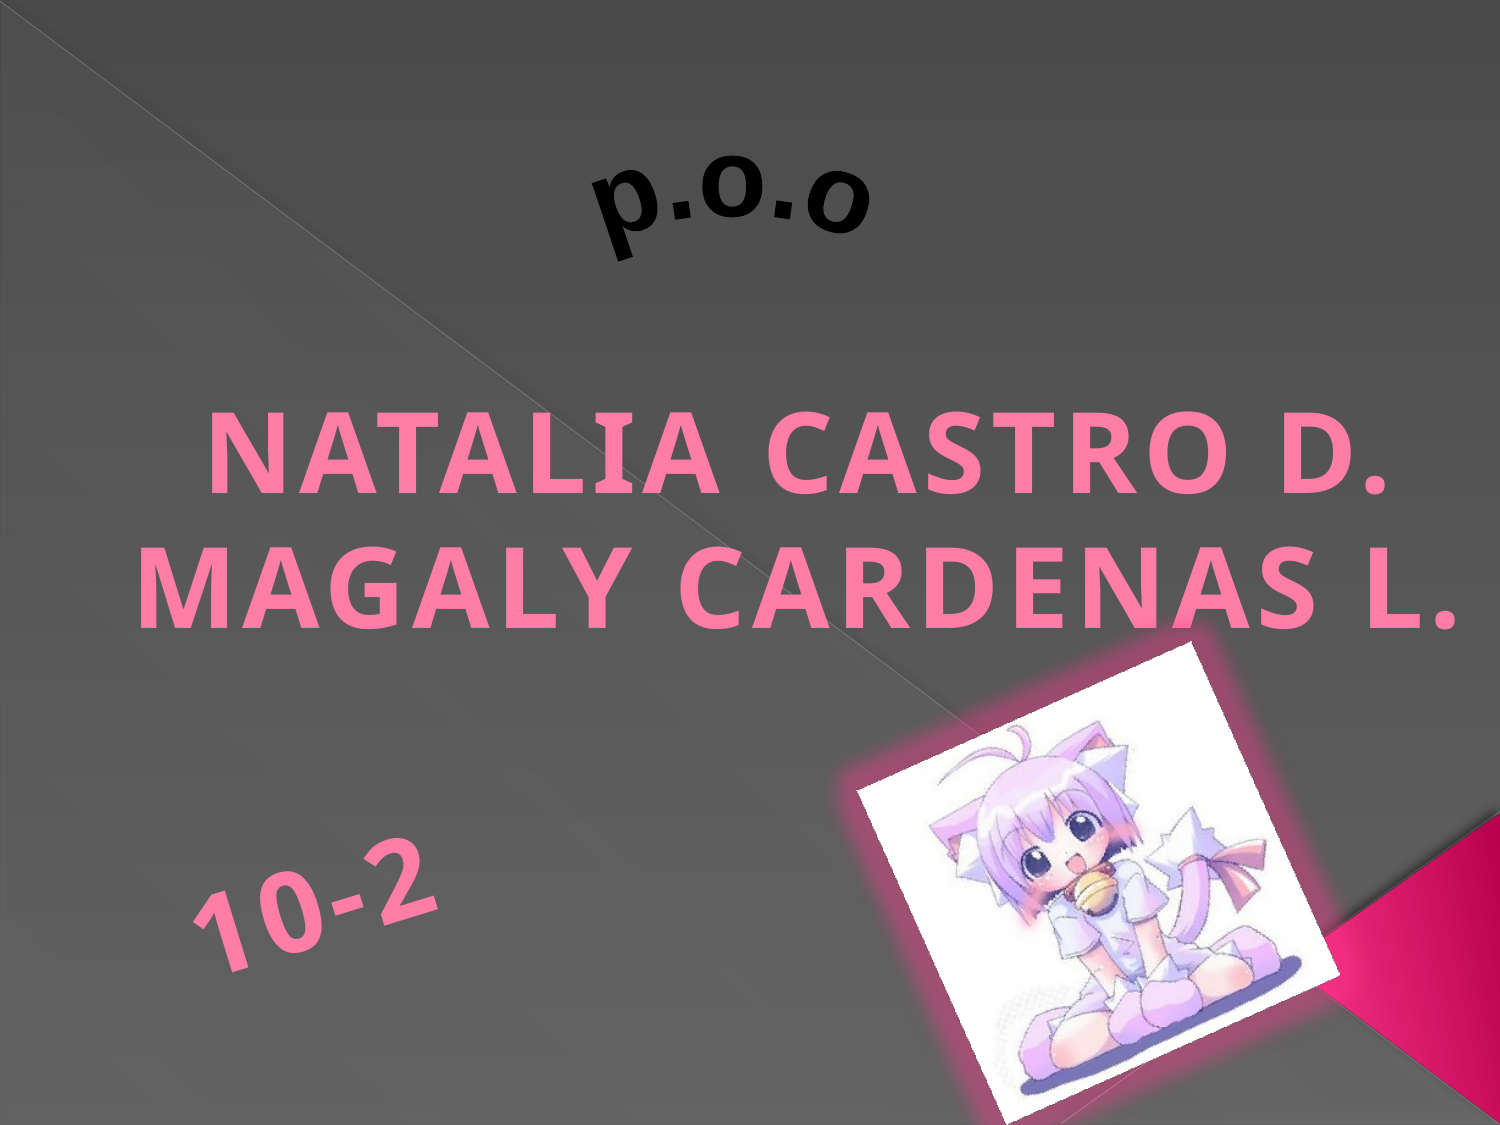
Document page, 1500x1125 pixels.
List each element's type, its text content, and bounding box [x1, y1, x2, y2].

text_box 10-2 [155, 789, 465, 1015]
text_box NATALIA CASTRO D. MAGALY CARDENAS L. [115, 373, 1480, 659]
picture [856, 641, 1340, 1125]
